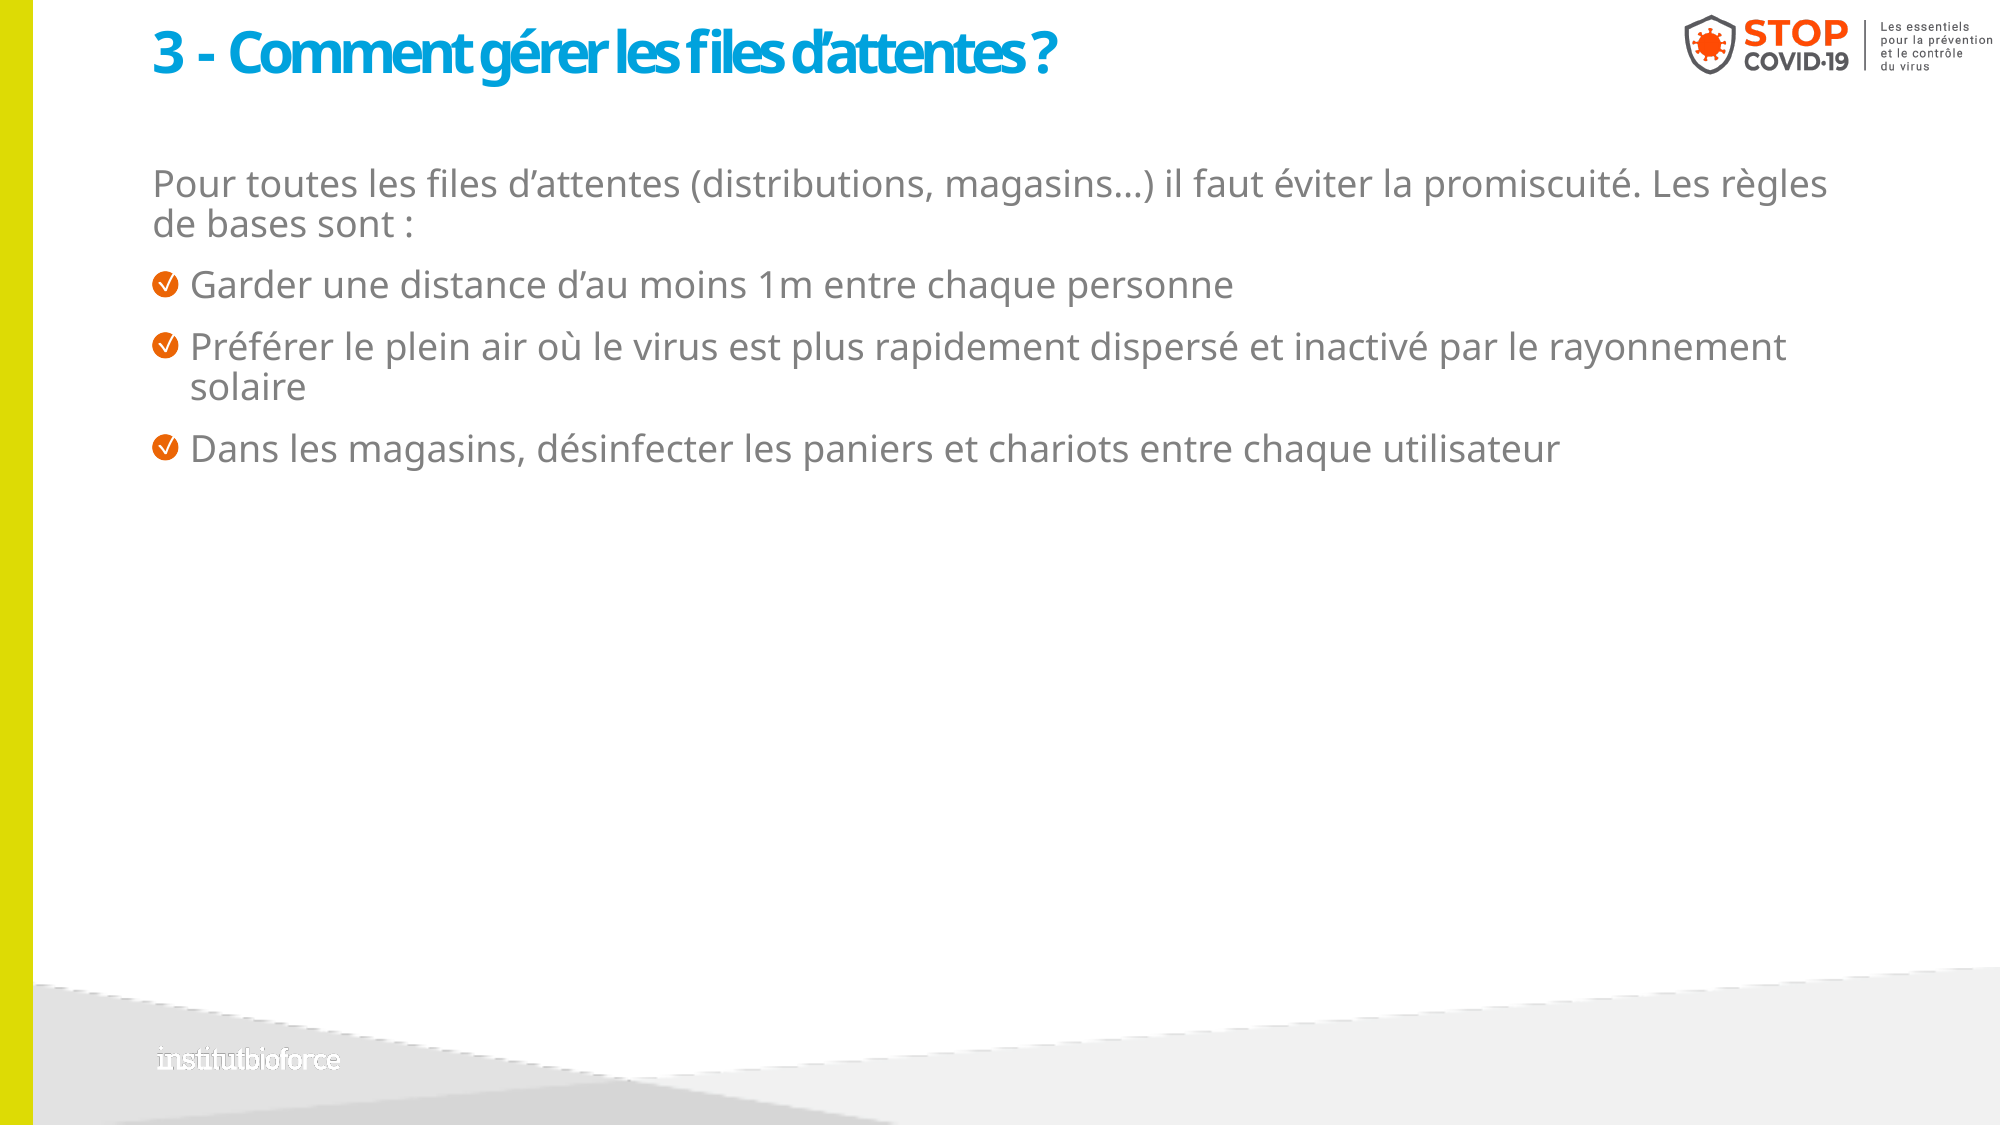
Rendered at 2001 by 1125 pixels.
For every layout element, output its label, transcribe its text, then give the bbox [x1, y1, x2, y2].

title 3 - Comment gérer les files d’attentes ? [137, 16, 1863, 123]
picture [152, 332, 179, 359]
picture [0, 0, 2000, 1125]
picture [152, 434, 179, 461]
picture [1678, 0, 2000, 87]
picture [152, 271, 179, 298]
list Pour toutes les files d’attentes (distributions, magasins…) il faut éviter la promiscuité. Les règles de bases sont : Garder une distance d’au moins 1m entre chaque personne Préférer le plein air où le virus est plus rapidement dispersé et inactivé par le rayonnement solaire Dans les magasins, désinfecter les paniers et chariots entre chaque utilisateur [137, 157, 1863, 851]
